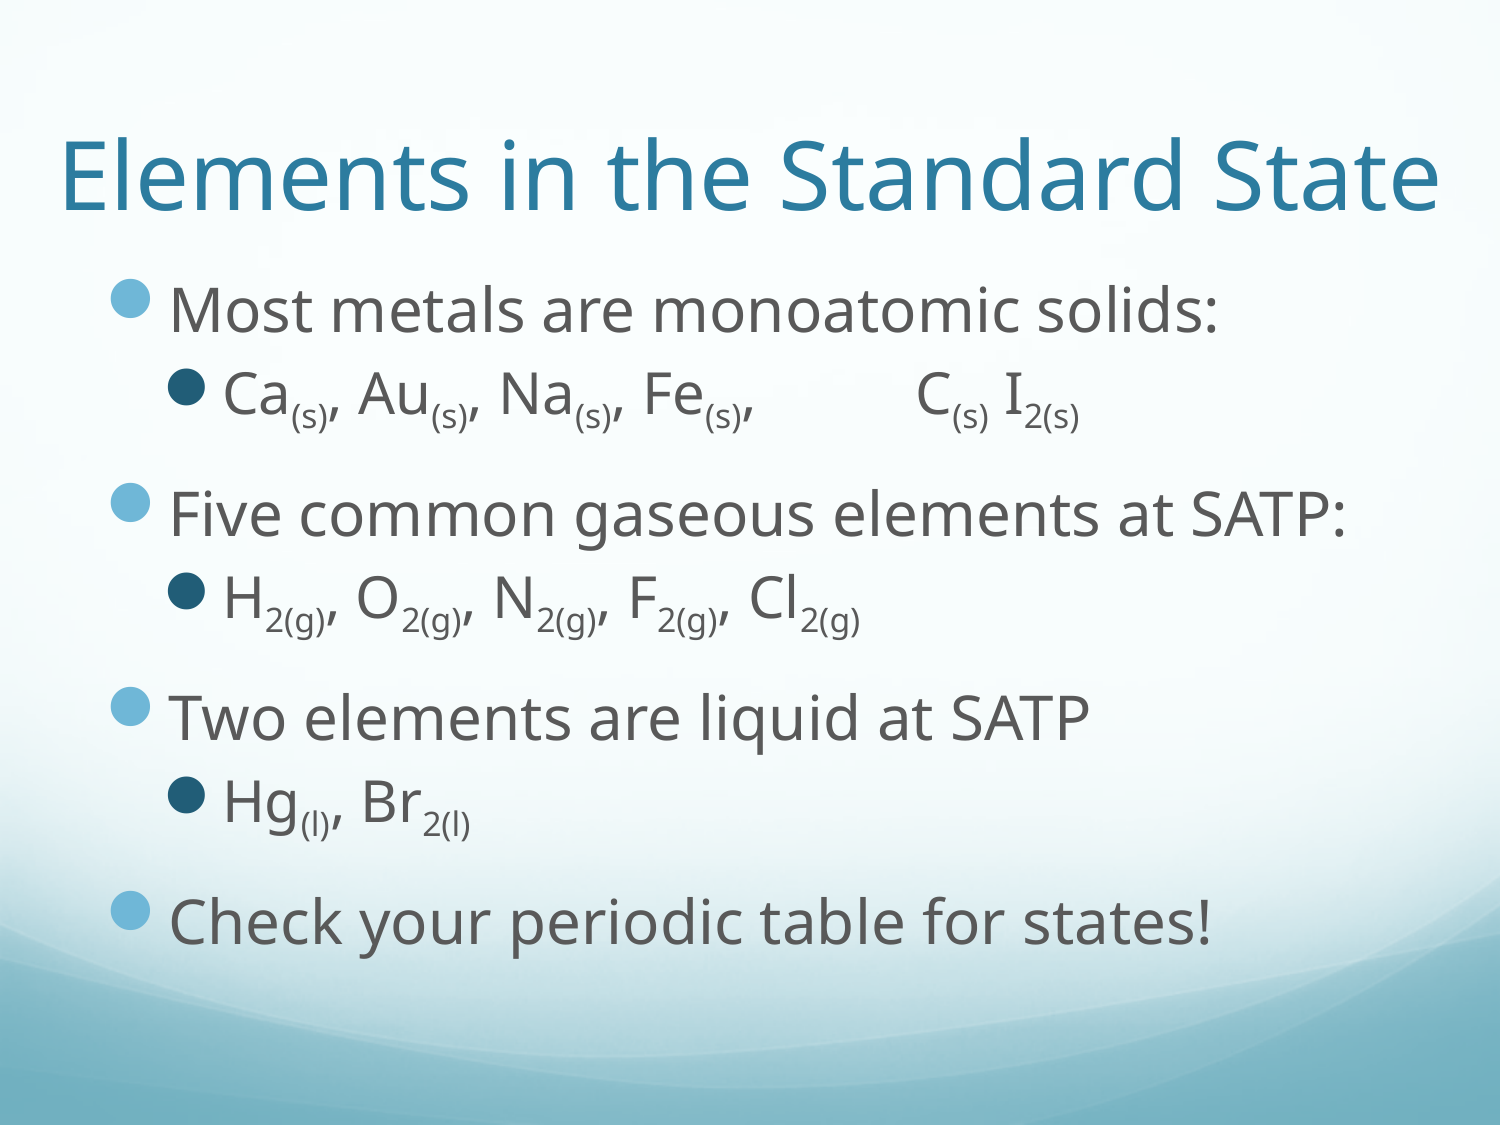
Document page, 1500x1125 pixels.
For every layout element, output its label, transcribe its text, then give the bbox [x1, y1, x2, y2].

title Elements in the Standard State [0, 17, 1500, 237]
list Most metals are monoatomic solids: Ca(s), Au(s), Na(s), Fe(s), C(s) I2(s) Five common gaseous elements at SATP: H2(g), O2(g), N2(g), F2(g), Cl2(g) Two elements are liquid at SATP Hg(l), Br2(l) Check your periodic table for states! [90, 262, 1410, 975]
